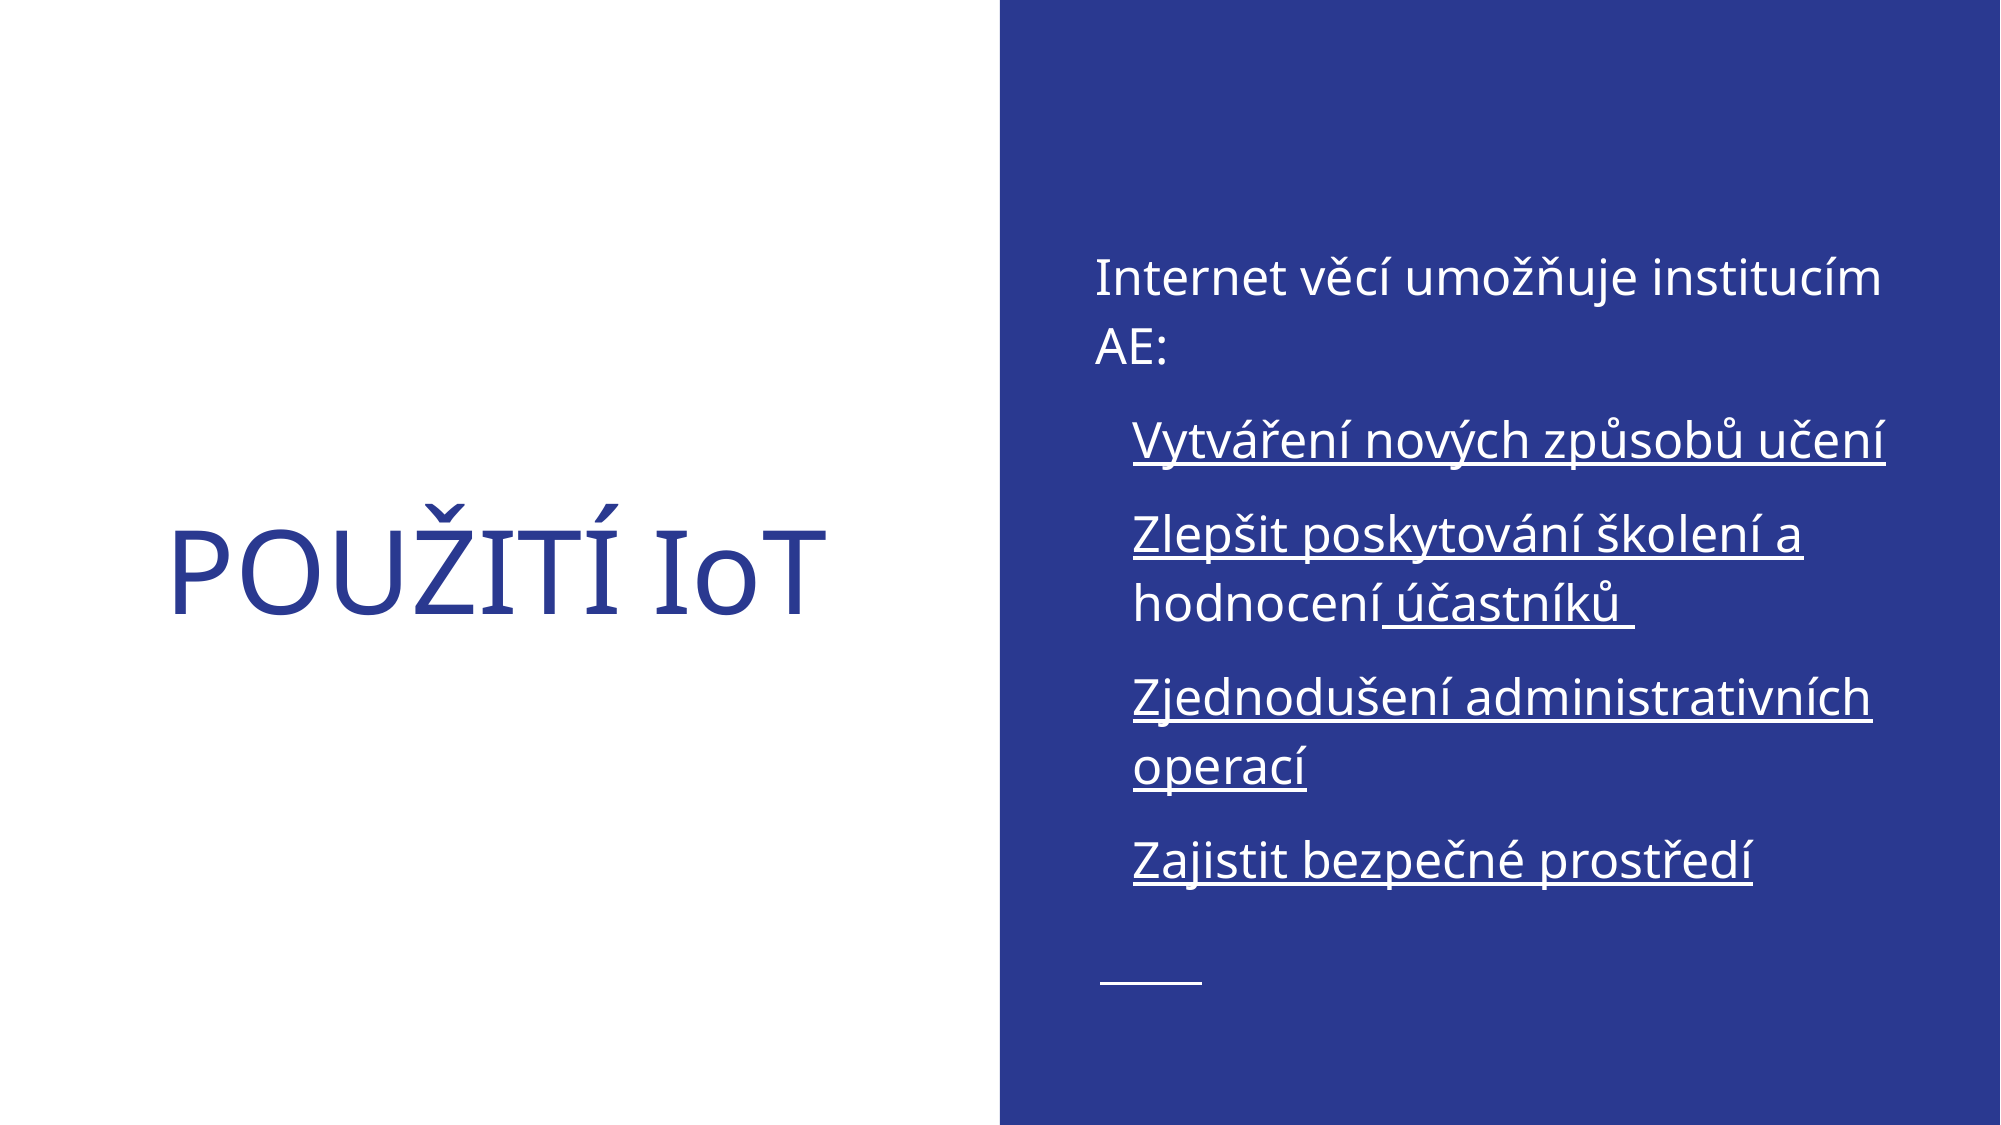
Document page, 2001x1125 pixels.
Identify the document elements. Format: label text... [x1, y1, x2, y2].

title POUŽITÍ IoT [53, 479, 939, 646]
list Internet věcí umožňuje institucím AE: Vytváření nových způsobů učení Zlepšit poskytování školení a hodnocení účastníků Zjednodušení administrativních operací Zajistit bezpečné prostředí [1080, 158, 1920, 967]
